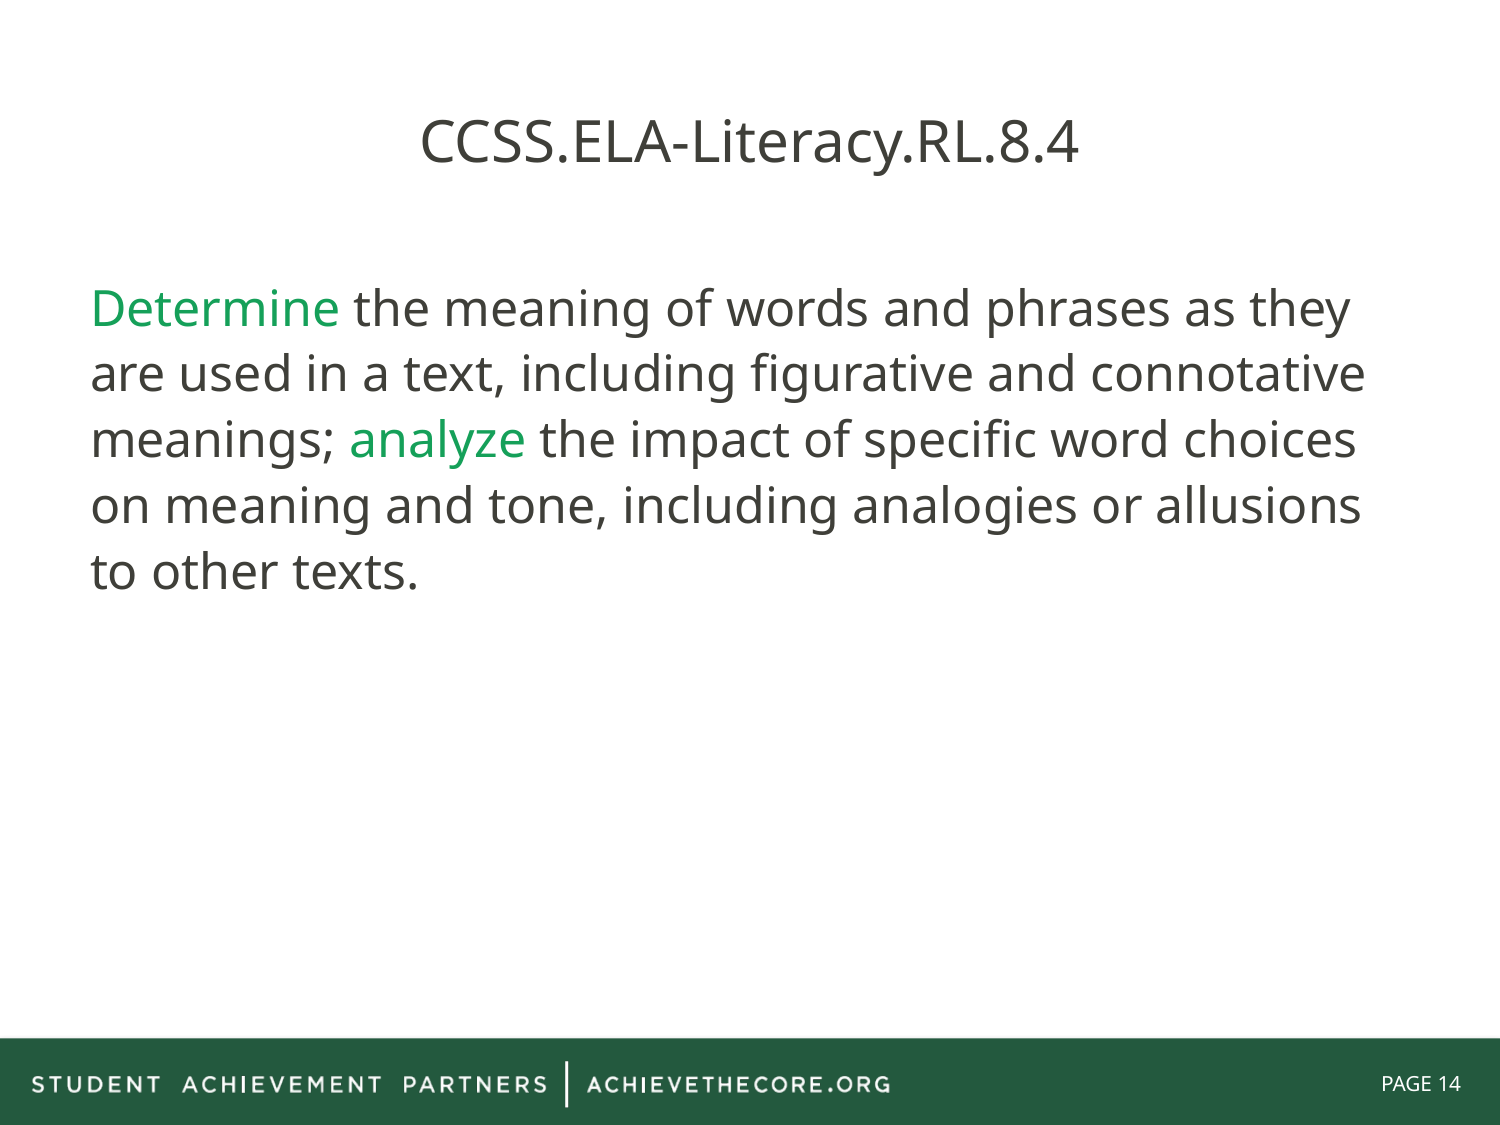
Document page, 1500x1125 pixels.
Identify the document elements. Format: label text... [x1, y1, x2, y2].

list Determine the meaning of words and phrases as they are used in a text, including figurative and connotative meanings; analyze the impact of specific word choices on meaning and tone, including analogies or allusions to other texts. [75, 262, 1425, 695]
title CCSS.ELA-Literacy.RL.8.4 [75, 45, 1425, 233]
